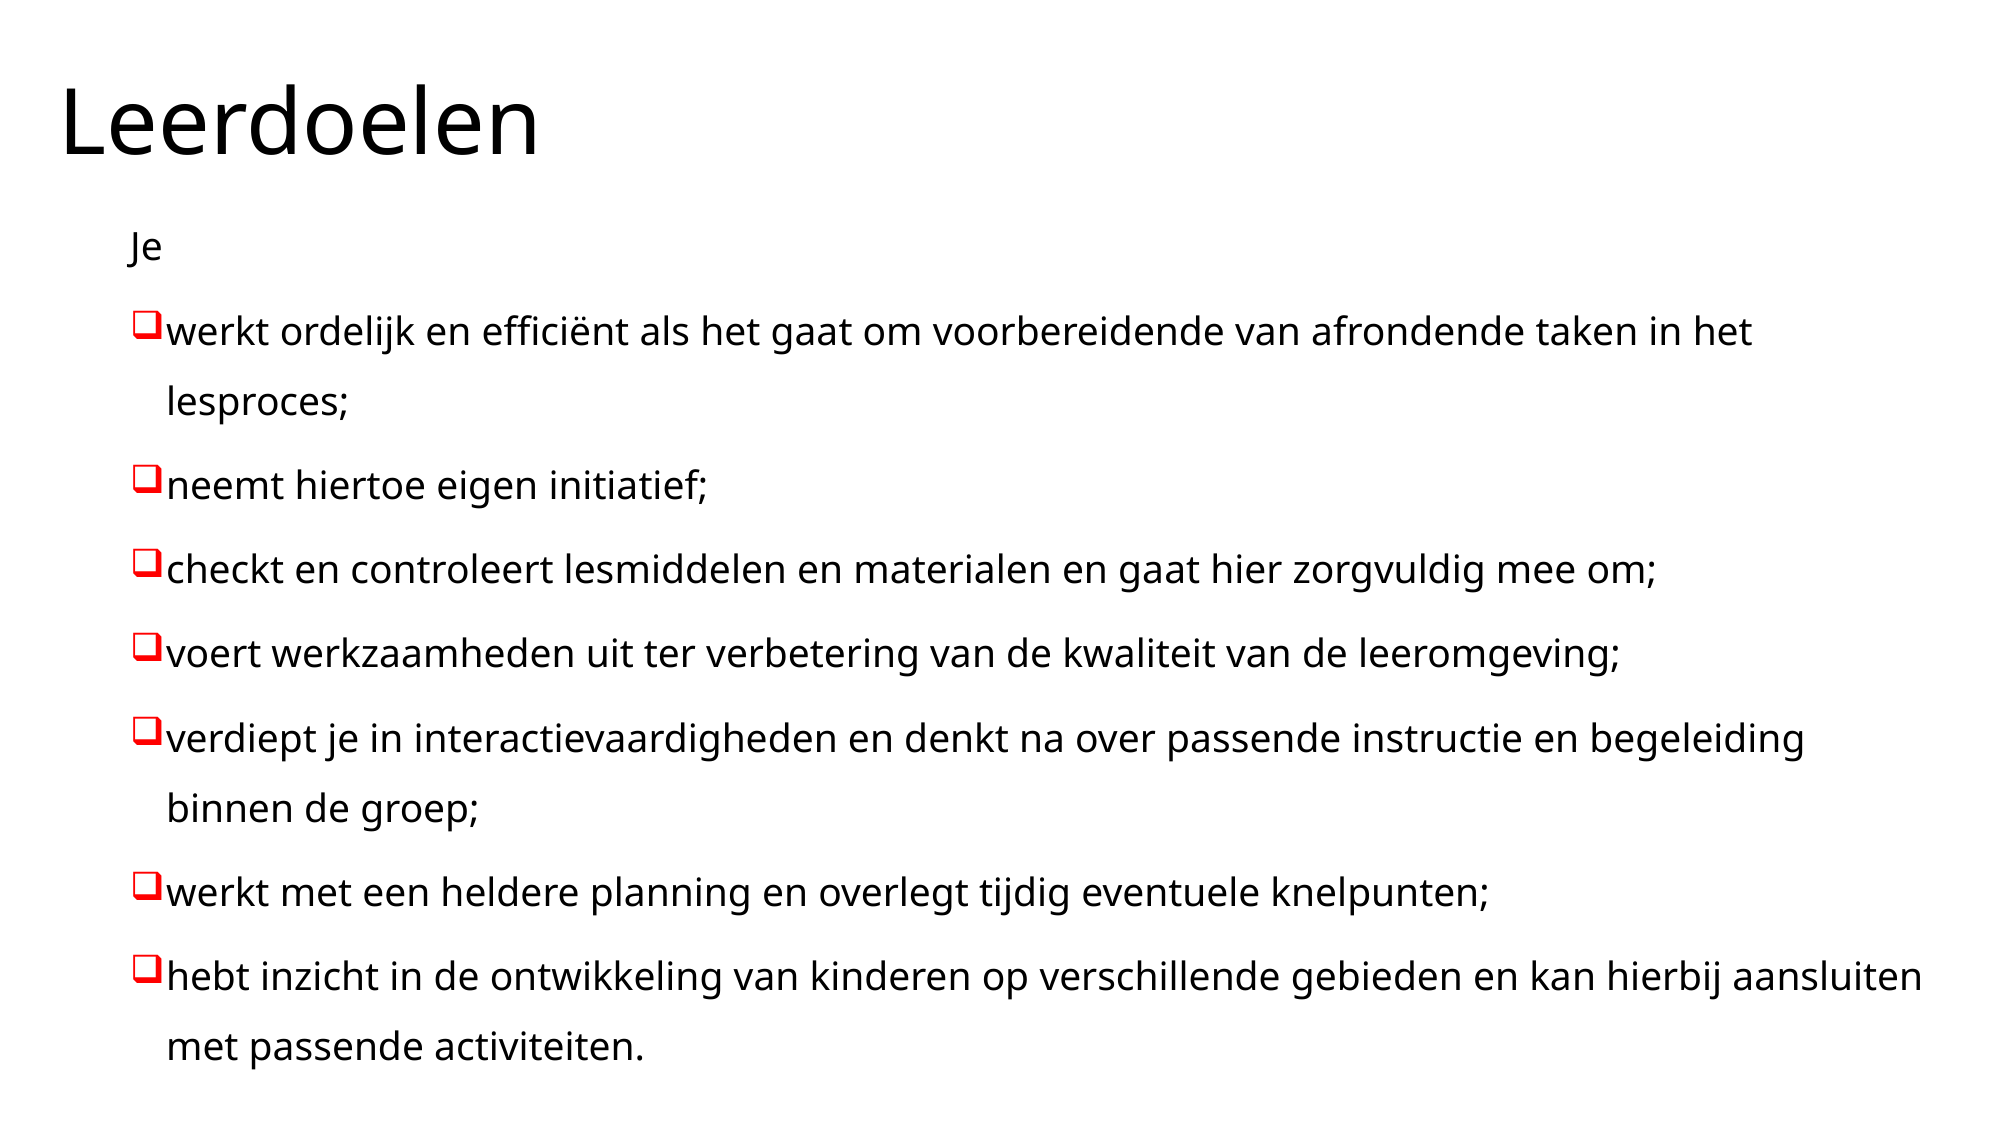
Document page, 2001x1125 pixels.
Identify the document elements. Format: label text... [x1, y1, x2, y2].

title Leerdoelen [43, 15, 1769, 234]
list Je werkt ordelijk en efficiënt als het gaat om voorbereidende van afrondende taken in het lesproces; neemt hiertoe eigen initiatief; checkt en controleert lesmiddelen en materialen en gaat hier zorgvuldig mee om; voert werkzaamheden uit ter verbetering van de kwaliteit van de leeromgeving; verdiept je in interactievaardigheden en denkt na over passende instructie en begeleiding binnen de groep; werkt met een heldere planning en overlegt tijdig eventuele knelpunten; hebt inzicht in de ontwikkeling van kinderen op verschillende gebieden en kan hierbij aansluiten met passende activiteiten. [115, 219, 1957, 1086]
